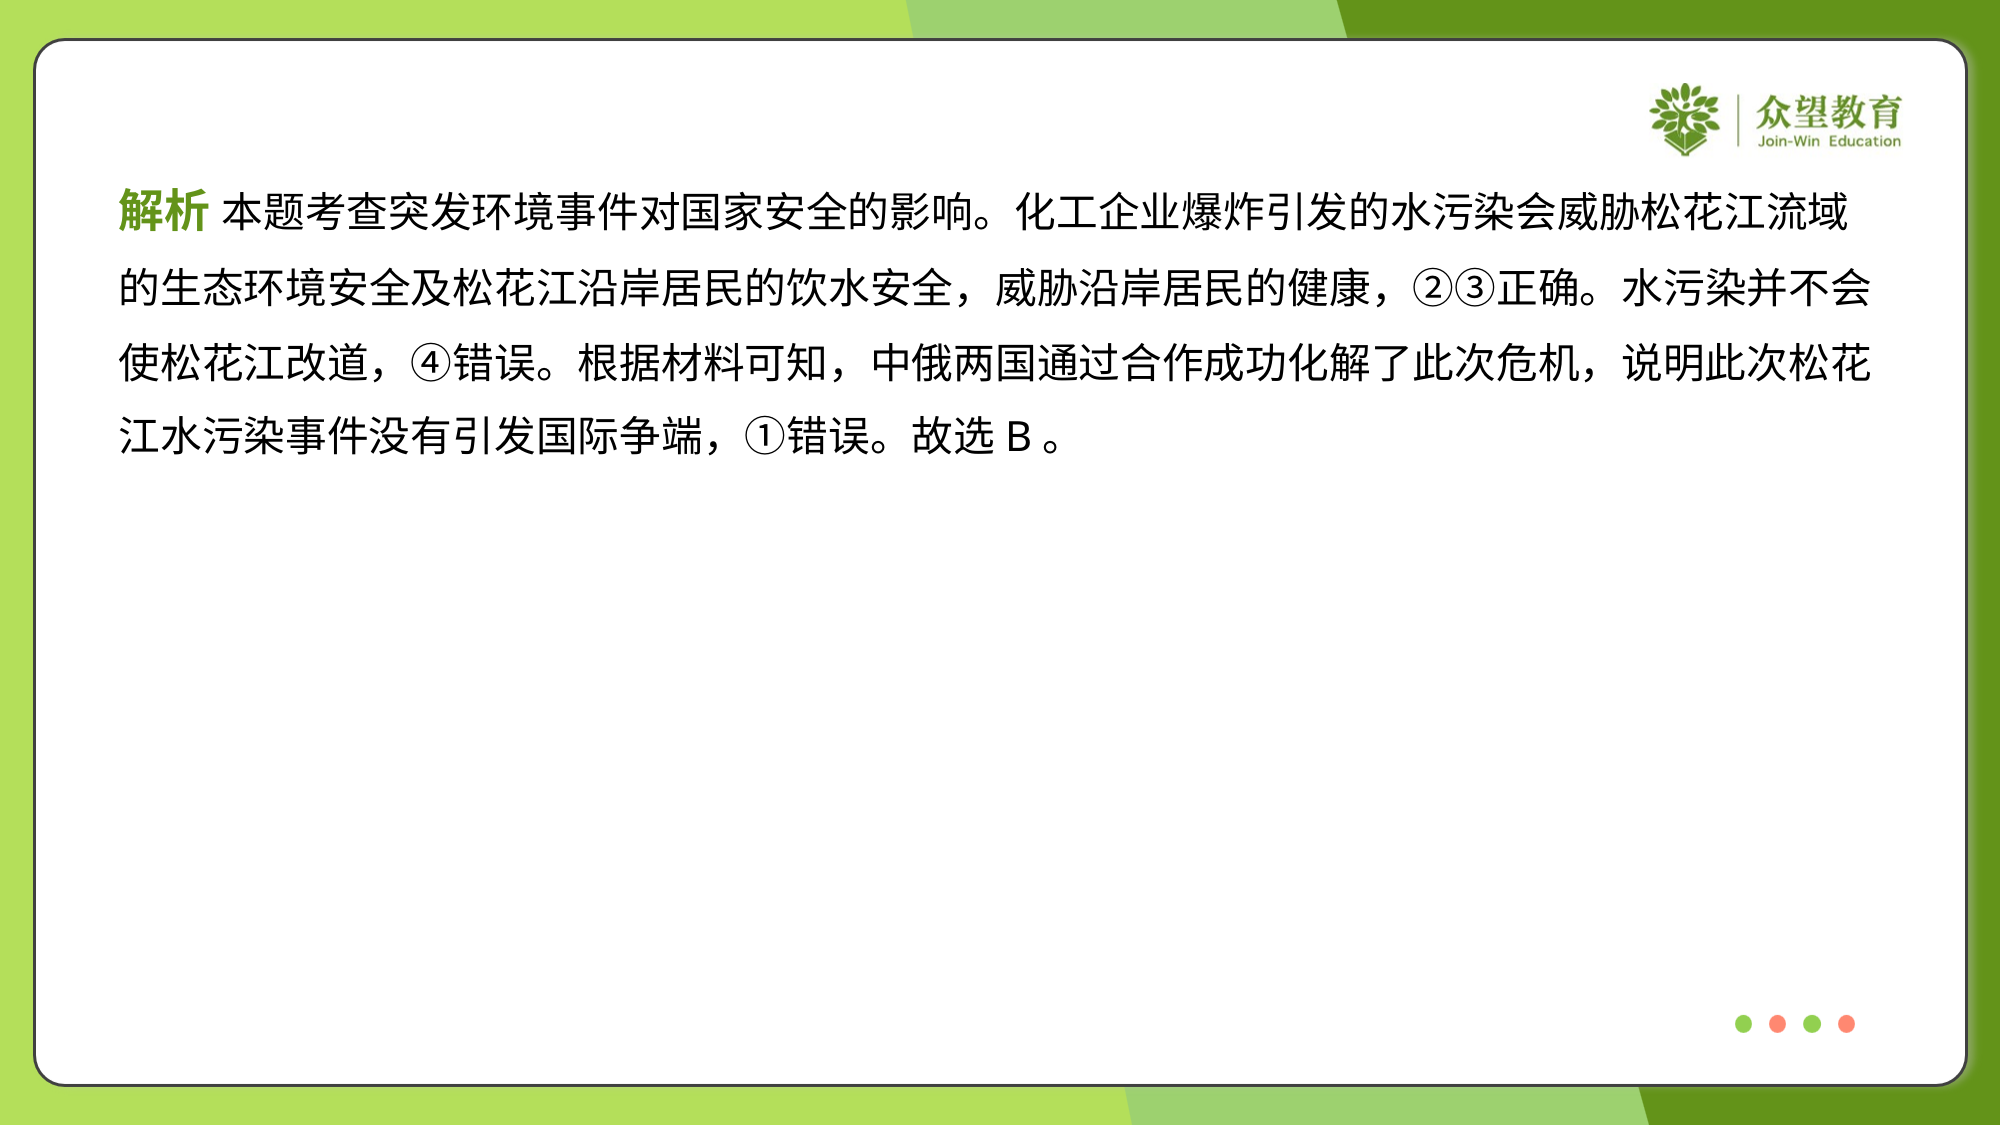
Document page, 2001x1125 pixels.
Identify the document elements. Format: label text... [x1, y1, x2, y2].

text_box 解析 本题考查突发环境事件对国家安全的影响。化工企业爆炸引发的水污染会威胁松花江流域 的生态环境安全及松花江沿岸居民的饮水安全，威胁沿岸居民的健康，②③正确。水污染并不会 使松花江改道，④错误。根据材料可知，中俄两国通过合作成功化解了此次危机，说明此次松花 江水污染事件没有引发国际争端，①错误。故选B。 [118, 159, 1883, 452]
picture [0, 0, 2000, 1125]
